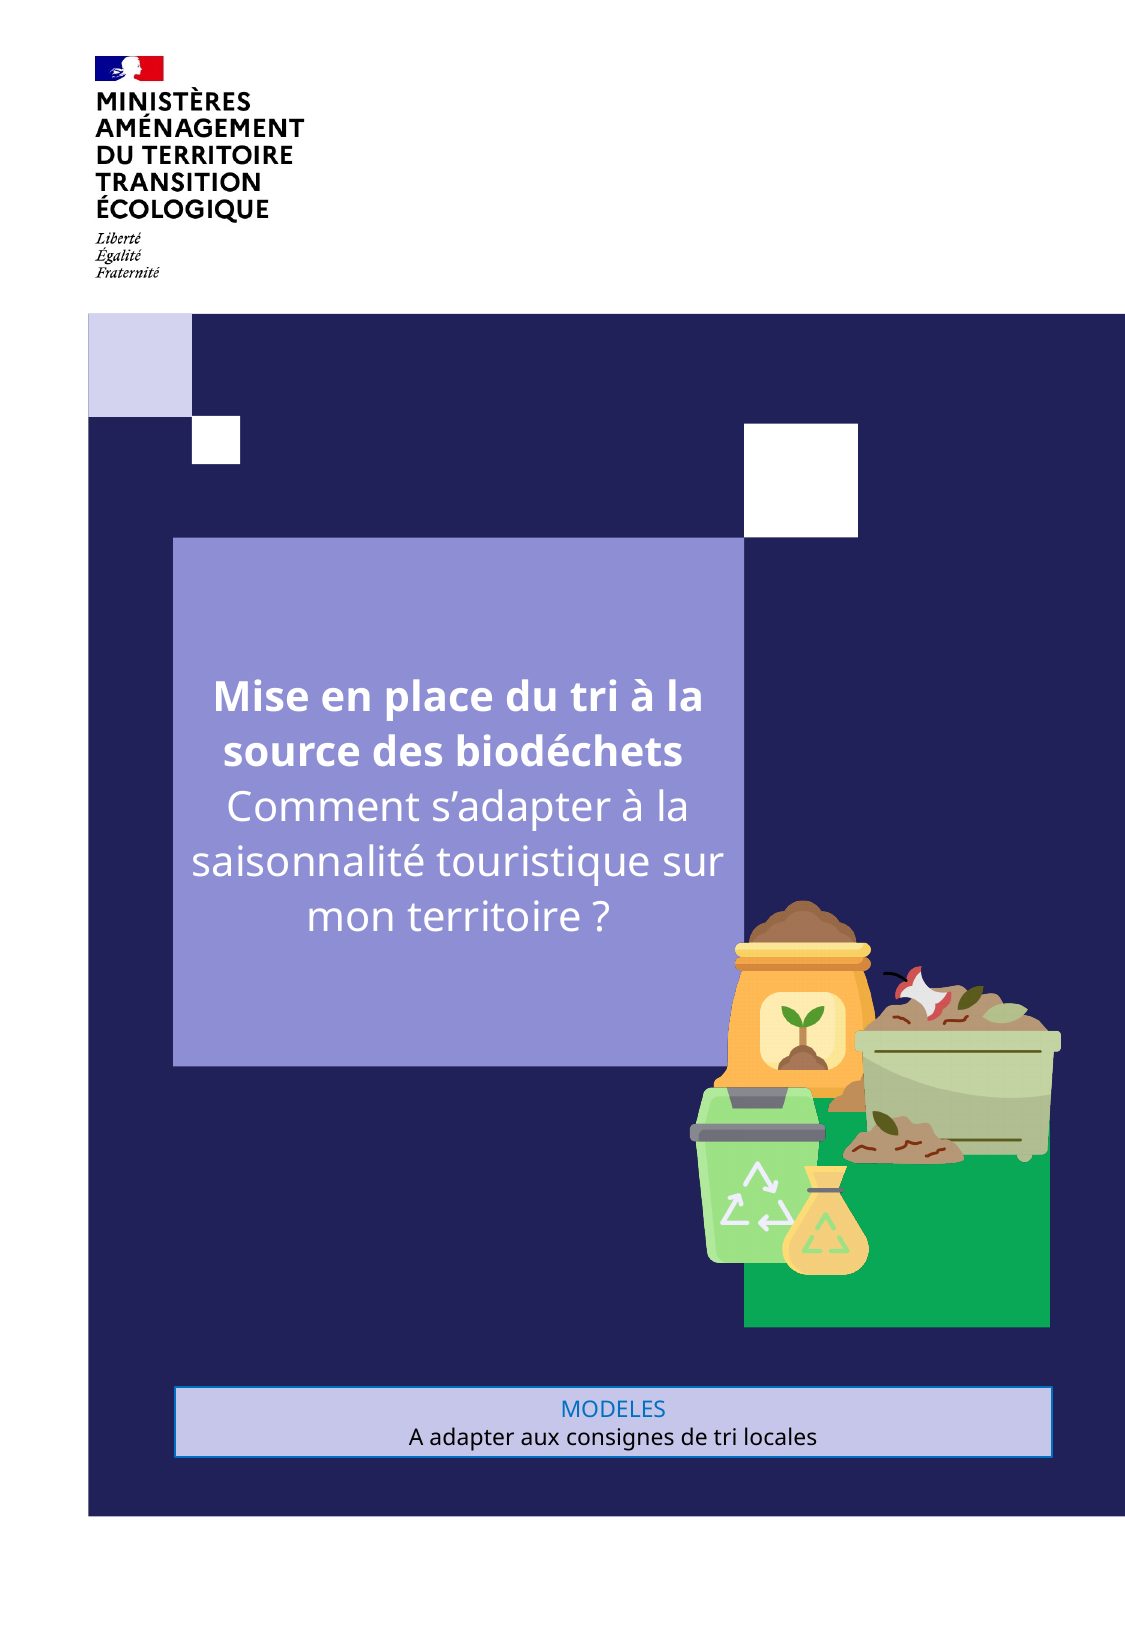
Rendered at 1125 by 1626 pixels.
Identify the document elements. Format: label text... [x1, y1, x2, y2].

text_box MODELES A adapter aux consignes de tri locales [174, 1387, 1052, 1458]
picture [680, 893, 1076, 1278]
text_box Mise en place du tri à la source des biodéchets Comment s’adapter à la saisonnalité touristique sur mon territoire ? [171, 535, 746, 1068]
picture [88, 34, 328, 297]
text_box [86, 312, 1125, 1518]
text_box [86, 311, 194, 419]
text_box [742, 422, 860, 540]
text_box [190, 414, 242, 466]
text_box [742, 1196, 1052, 1329]
